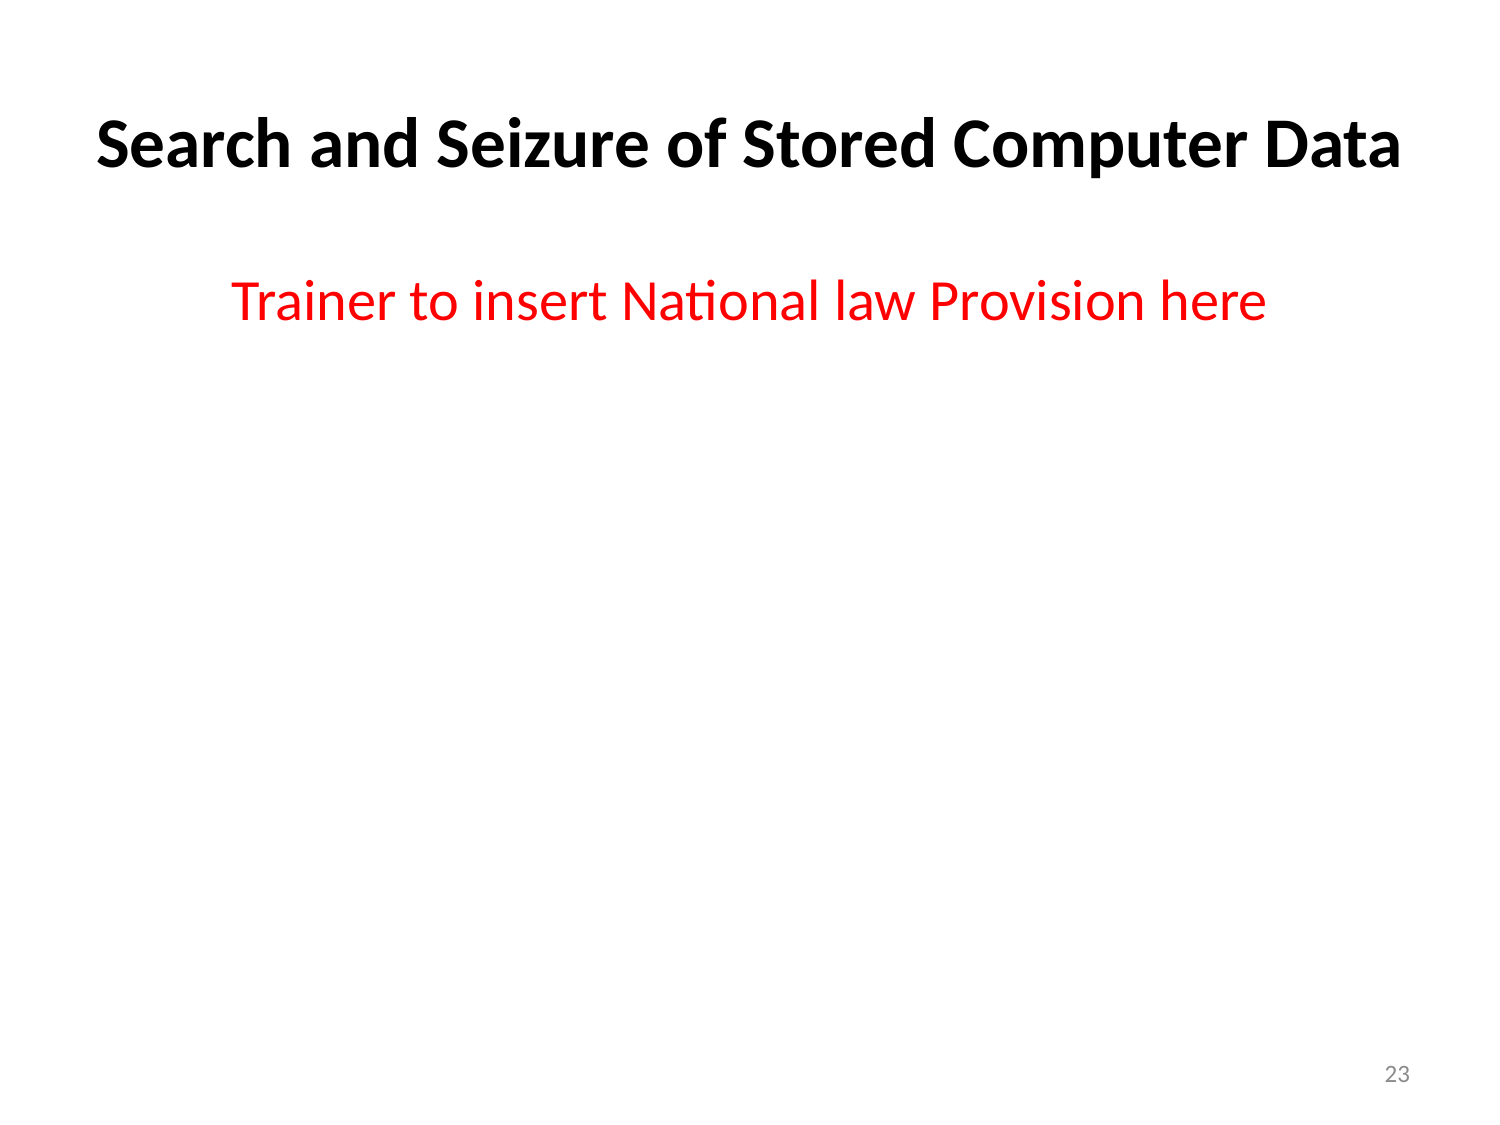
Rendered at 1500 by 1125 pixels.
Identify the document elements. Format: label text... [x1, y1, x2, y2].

slide_number 23 [1074, 1042, 1425, 1103]
title Search and Seizure of Stored Computer Data [75, 45, 1425, 233]
list Trainer to insert National law Provision here [75, 262, 1425, 1005]
